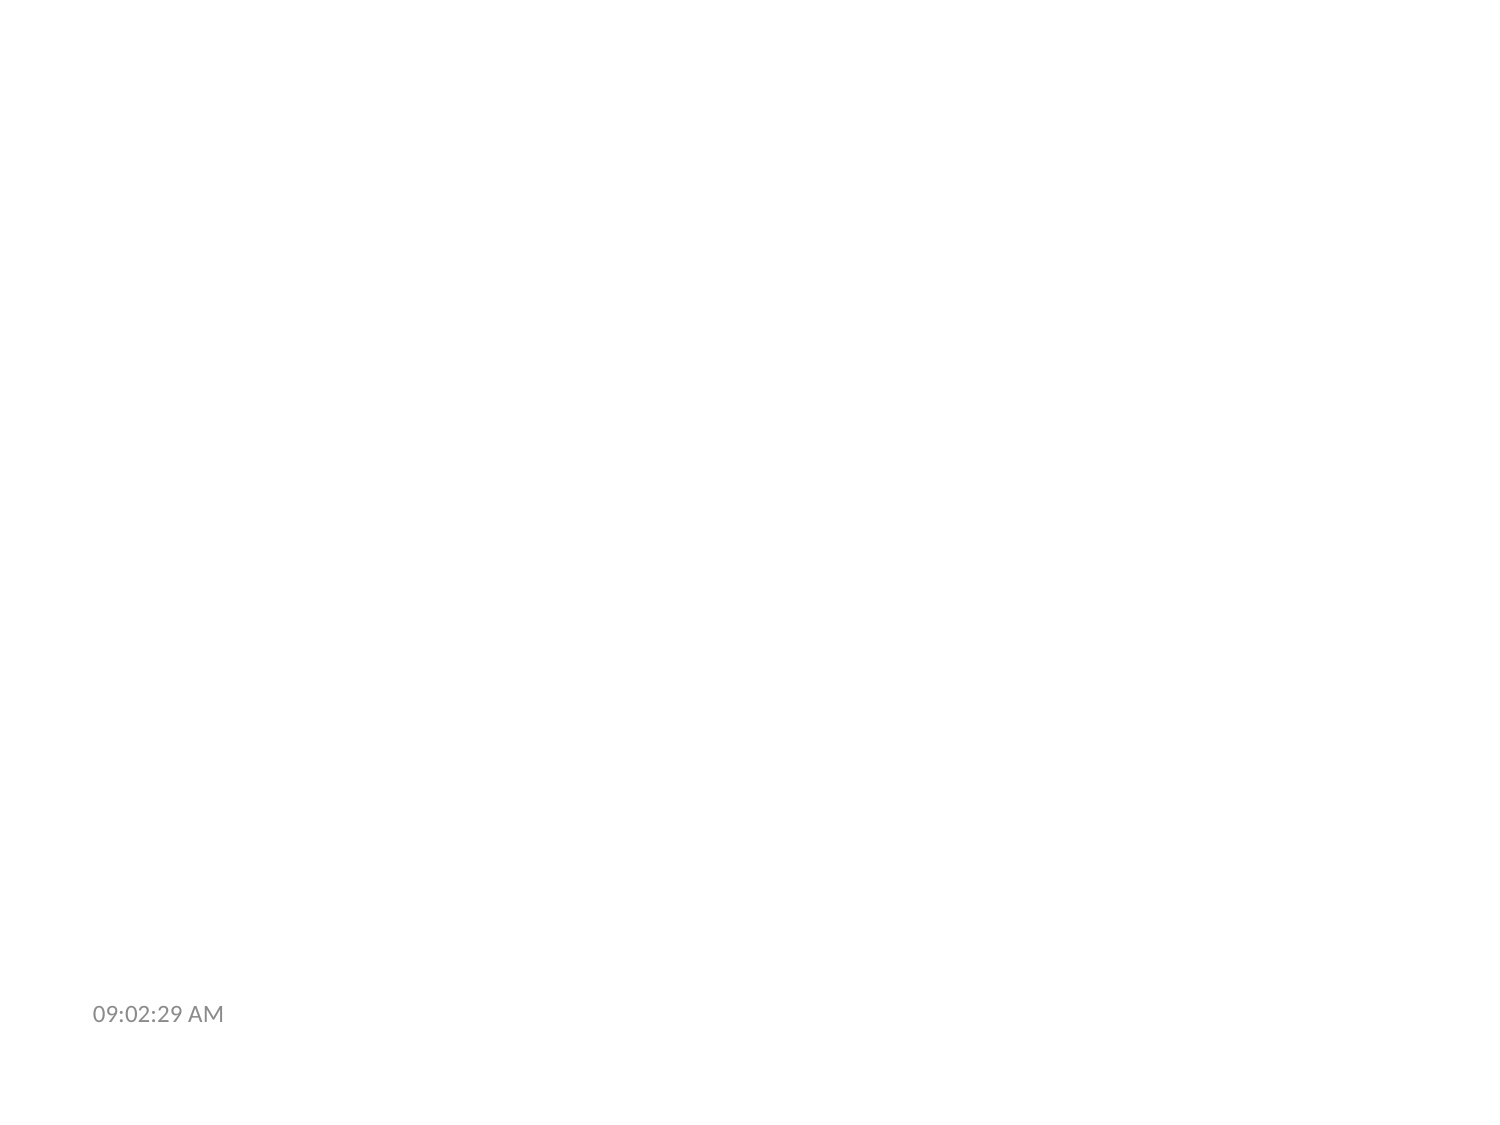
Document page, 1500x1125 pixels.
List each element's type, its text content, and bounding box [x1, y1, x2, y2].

text_box 3:35:09 PM [77, 982, 428, 1043]
